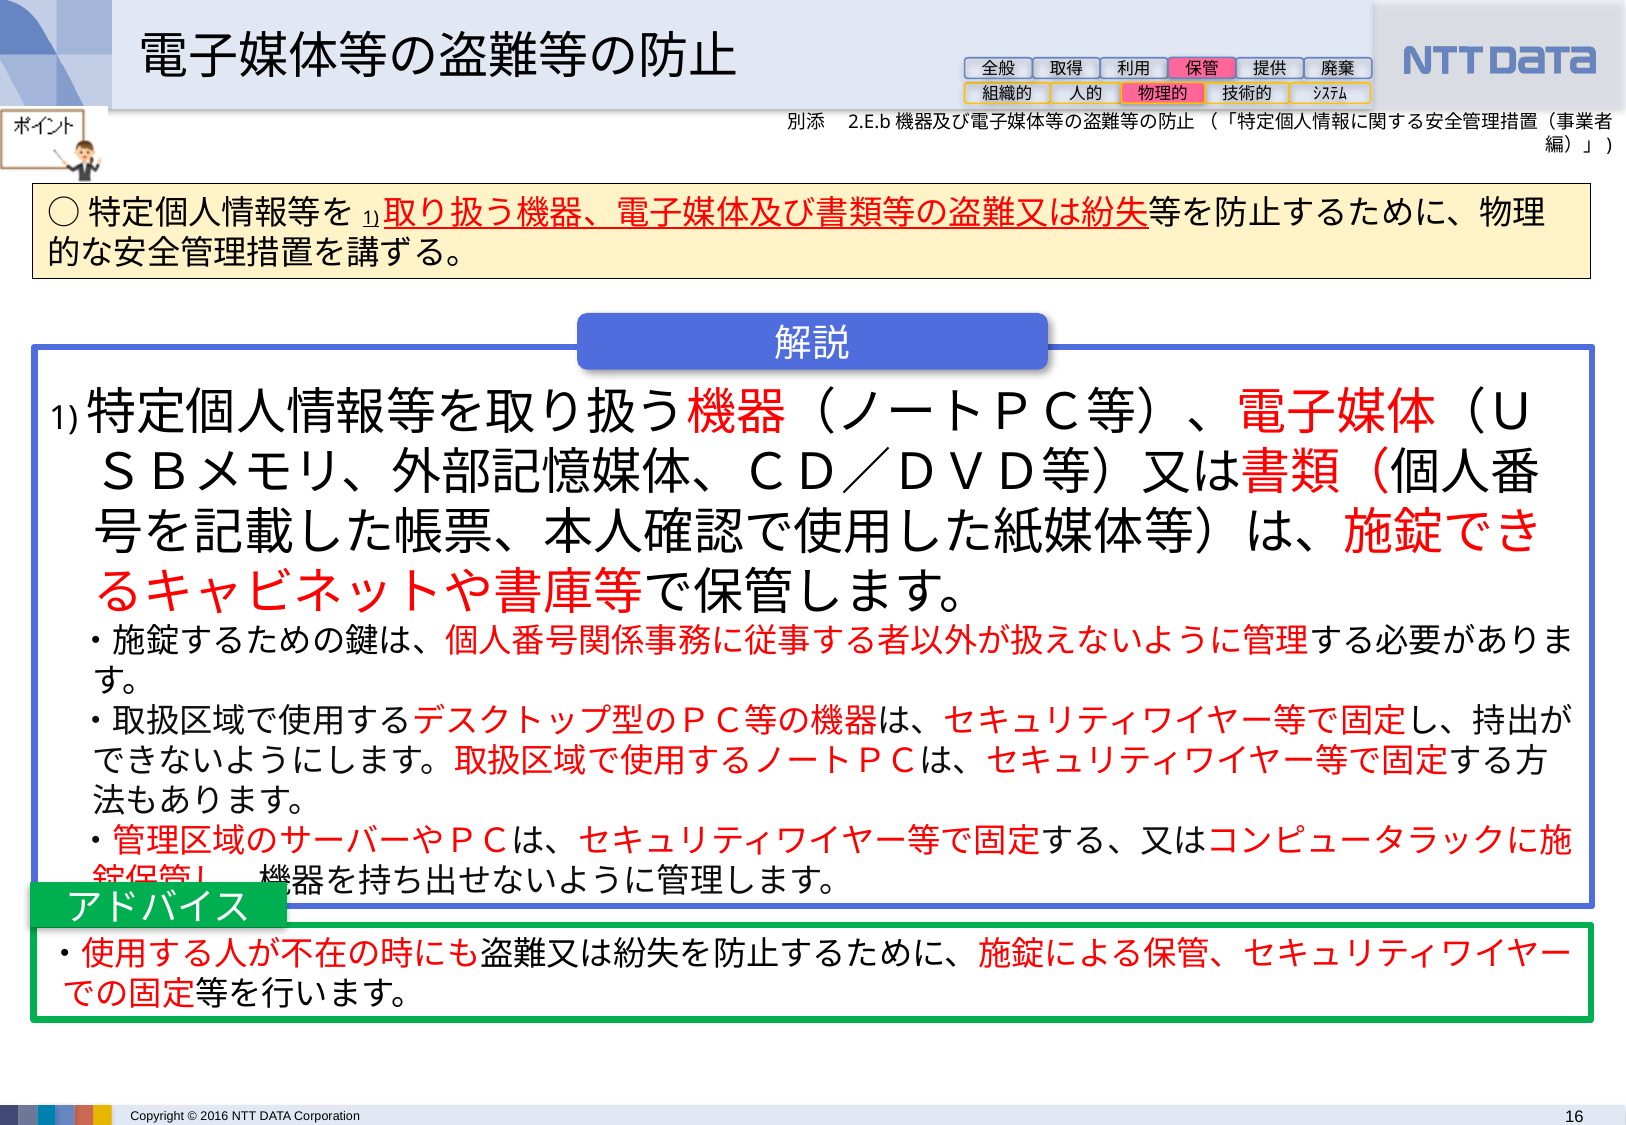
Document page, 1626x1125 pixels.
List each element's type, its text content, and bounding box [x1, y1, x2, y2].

picture [0, 0, 110, 194]
title 電子媒体等の盗難等の防止 [110, 0, 1416, 109]
text_box ○特定個人情報等を1)取り扱う機器、電子媒体及び書類等の盗難又は紛失等を防止するために、物理的な安全管理措置を講ずる。 [32, 183, 1591, 279]
text_box アドバイス [30, 882, 287, 927]
text_box 解説 [577, 313, 1048, 370]
text_box 別添 2.E.b機器及び電子媒体等の盗難等の防止 （「特定個人情報に関する安全管理措置（事業者編）」) [735, 102, 1625, 163]
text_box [964, 57, 1373, 104]
text_box 1)特定個人情報等を取り扱う機器（ノートＰＣ等）、電子媒体（ＵＳＢメモリ、外部記憶媒体、ＣＤ／ＤＶＤ等）又は書類（個人番号を記載した帳票、本人確認で使用した紙媒体等）は、施錠できるキャビネットや書庫等で保管します。 ・施錠するための鍵は、個人番号関係事務に従事する者以外が扱えないように管理する必要があります。 ・取扱区域で使用するデスクトップ型のＰＣ等の機器は、セキュリティワイヤー等で固定し、持出ができないようにします。取扱区域で使用するノートＰＣは、セキュリティワイヤー等で固定する方法もあります。 ・管理区域のサーバーやＰＣは、セキュリティワイヤー等で固定する、又はコンピュータラックに施錠保管し、機器を持ち出せないように管理します。 [34, 346, 1593, 906]
picture [1416, 46, 1596, 74]
text_box ・使用する人が不在の時にも盗難又は紛失を防止するために、施錠による保管、セキュリティワイヤーでの固定等を行います。 [33, 924, 1592, 1020]
